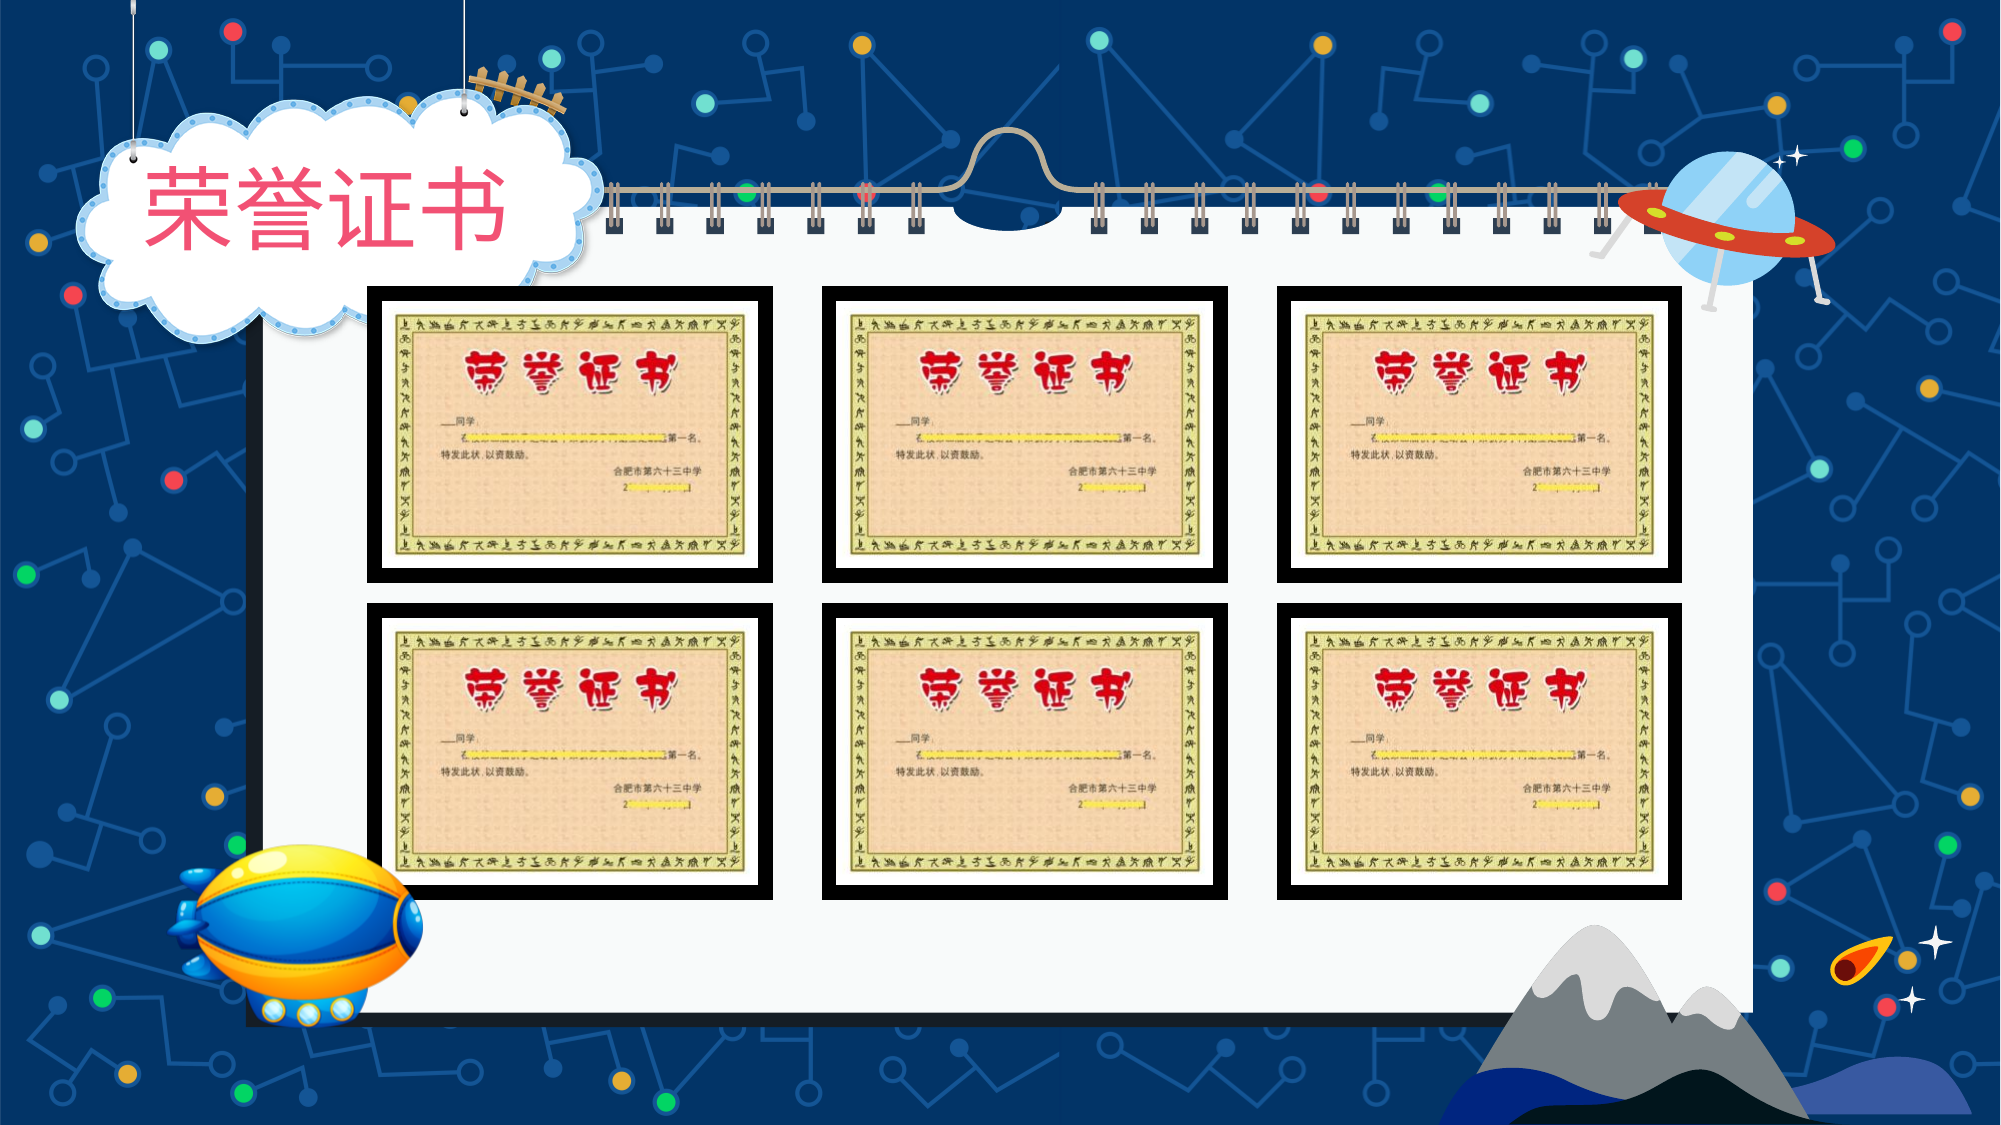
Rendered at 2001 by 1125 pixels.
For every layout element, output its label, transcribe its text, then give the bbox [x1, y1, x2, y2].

text_box 荣誉证书 [54, 144, 598, 270]
picture [0, 0, 2001, 1125]
